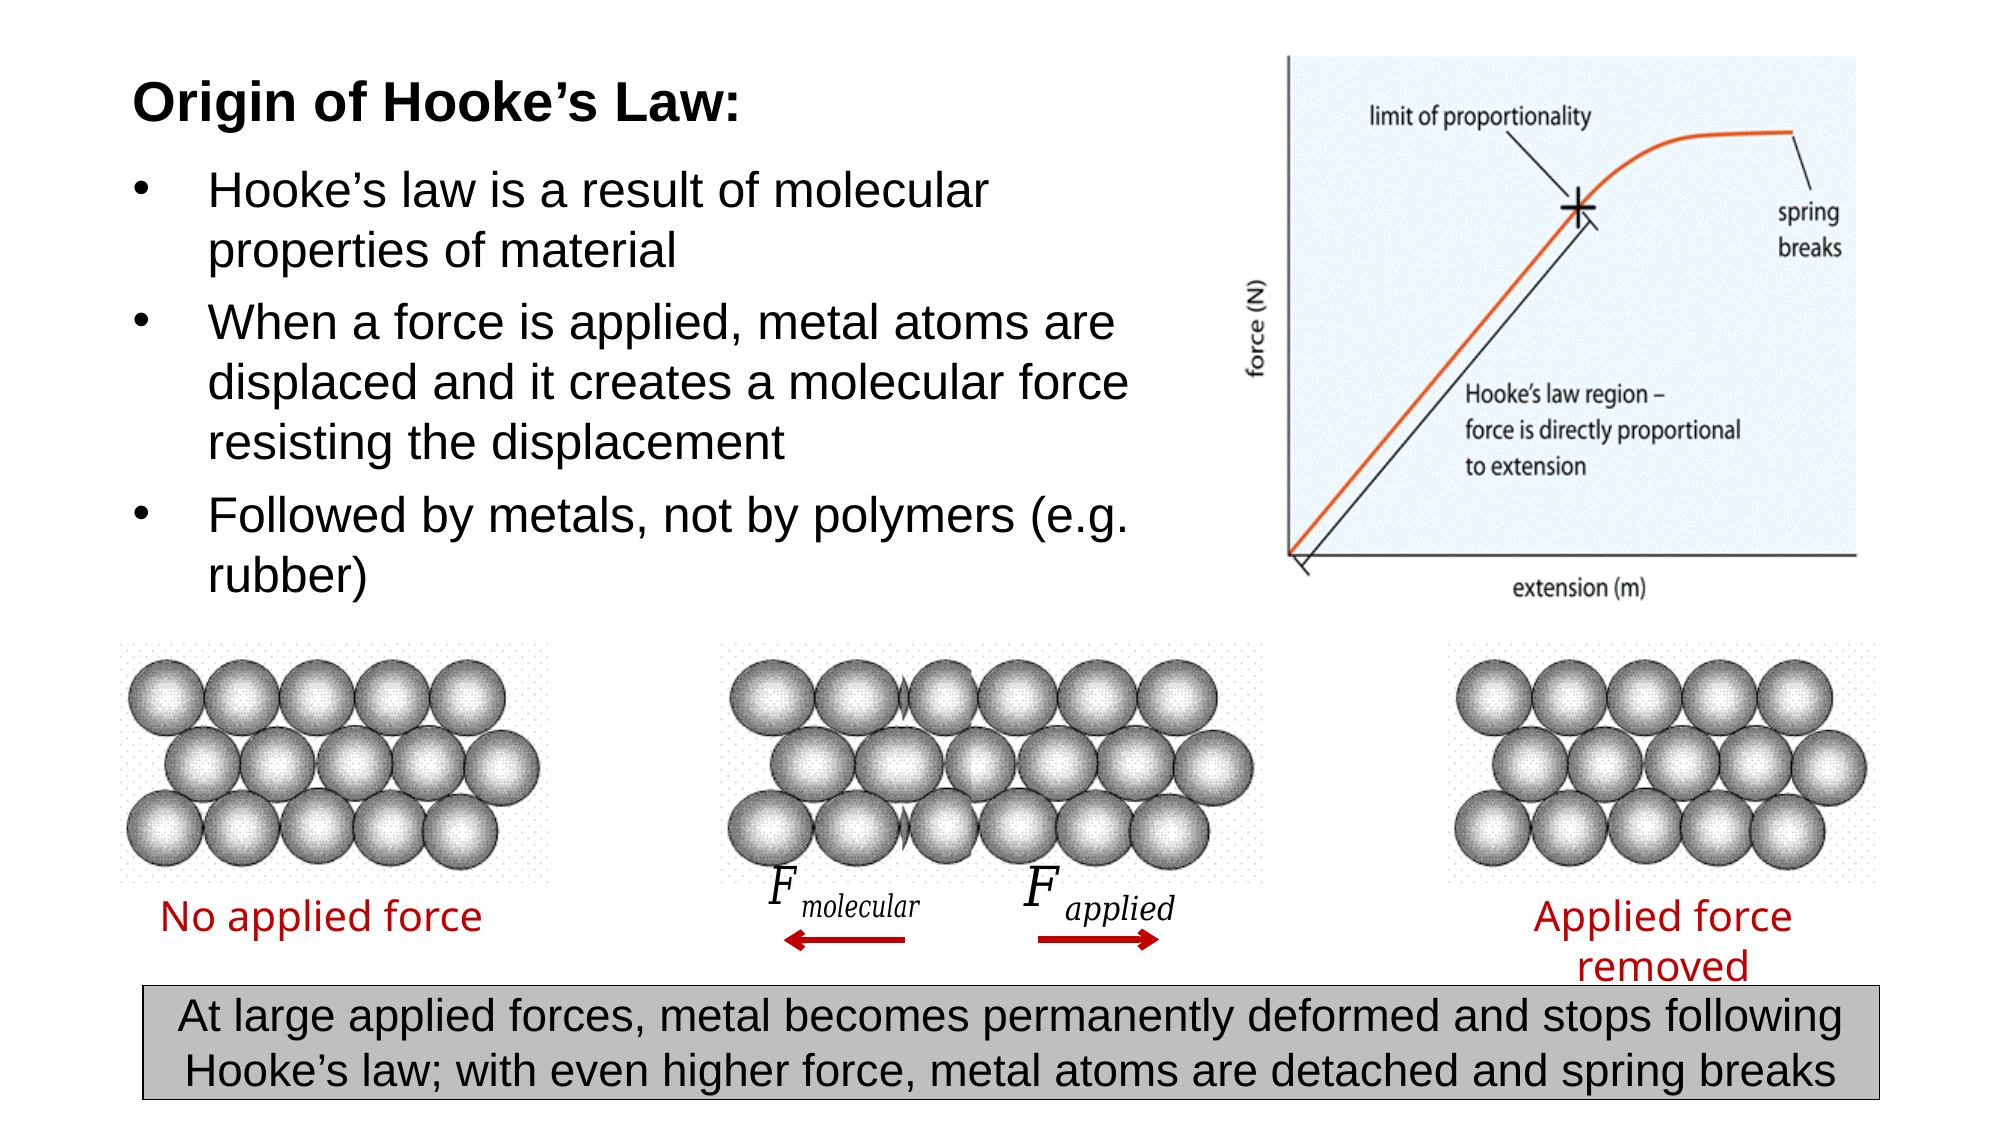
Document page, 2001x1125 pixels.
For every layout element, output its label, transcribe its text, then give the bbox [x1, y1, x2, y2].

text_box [716, 640, 1268, 941]
text_box Origin of Hooke’s Law: Hooke’s law is a result of molecular properties of material When a force is applied, metal atoms are displaced and it creates a molecular force resisting the displacement Followed by metals, not by polymers (e.g. rubber) [132, 64, 1216, 614]
text_box At large applied forces, metal becomes permanently deformed and stops following Hooke’s law; with even higher force, metal atoms are detached and spring breaks [142, 985, 1880, 1100]
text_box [116, 640, 552, 948]
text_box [1433, 640, 1894, 948]
picture [1242, 55, 1858, 604]
